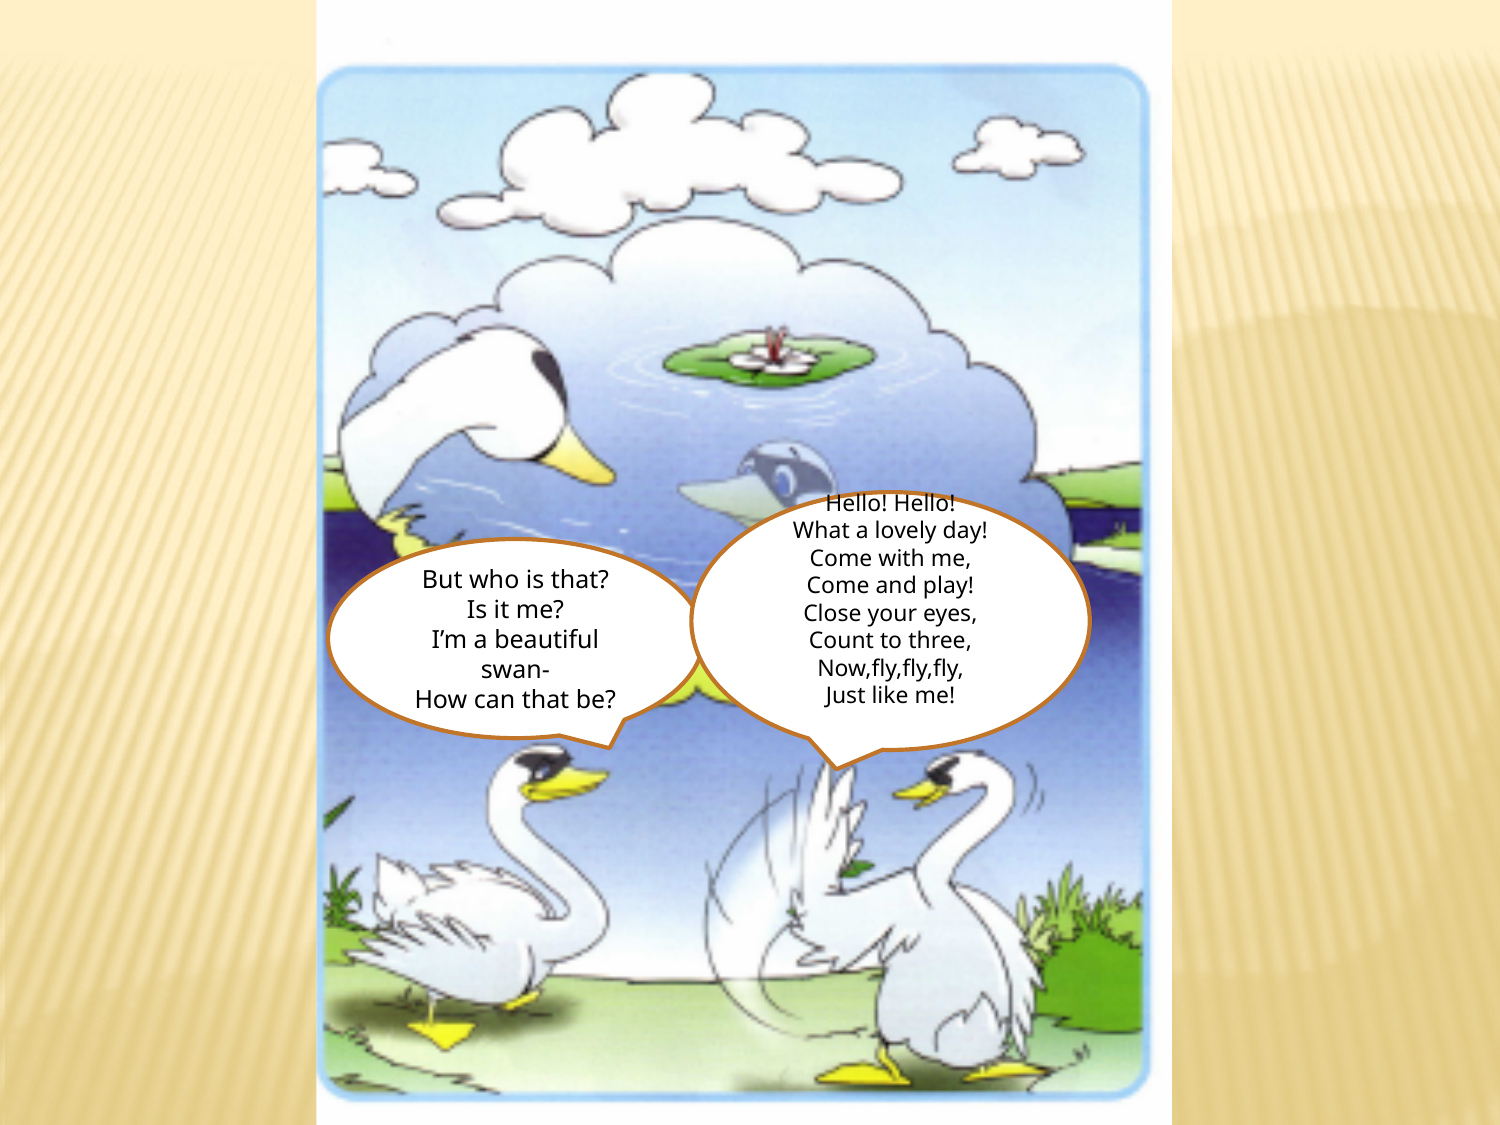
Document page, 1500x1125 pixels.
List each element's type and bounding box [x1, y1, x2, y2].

picture [316, 0, 1173, 1125]
